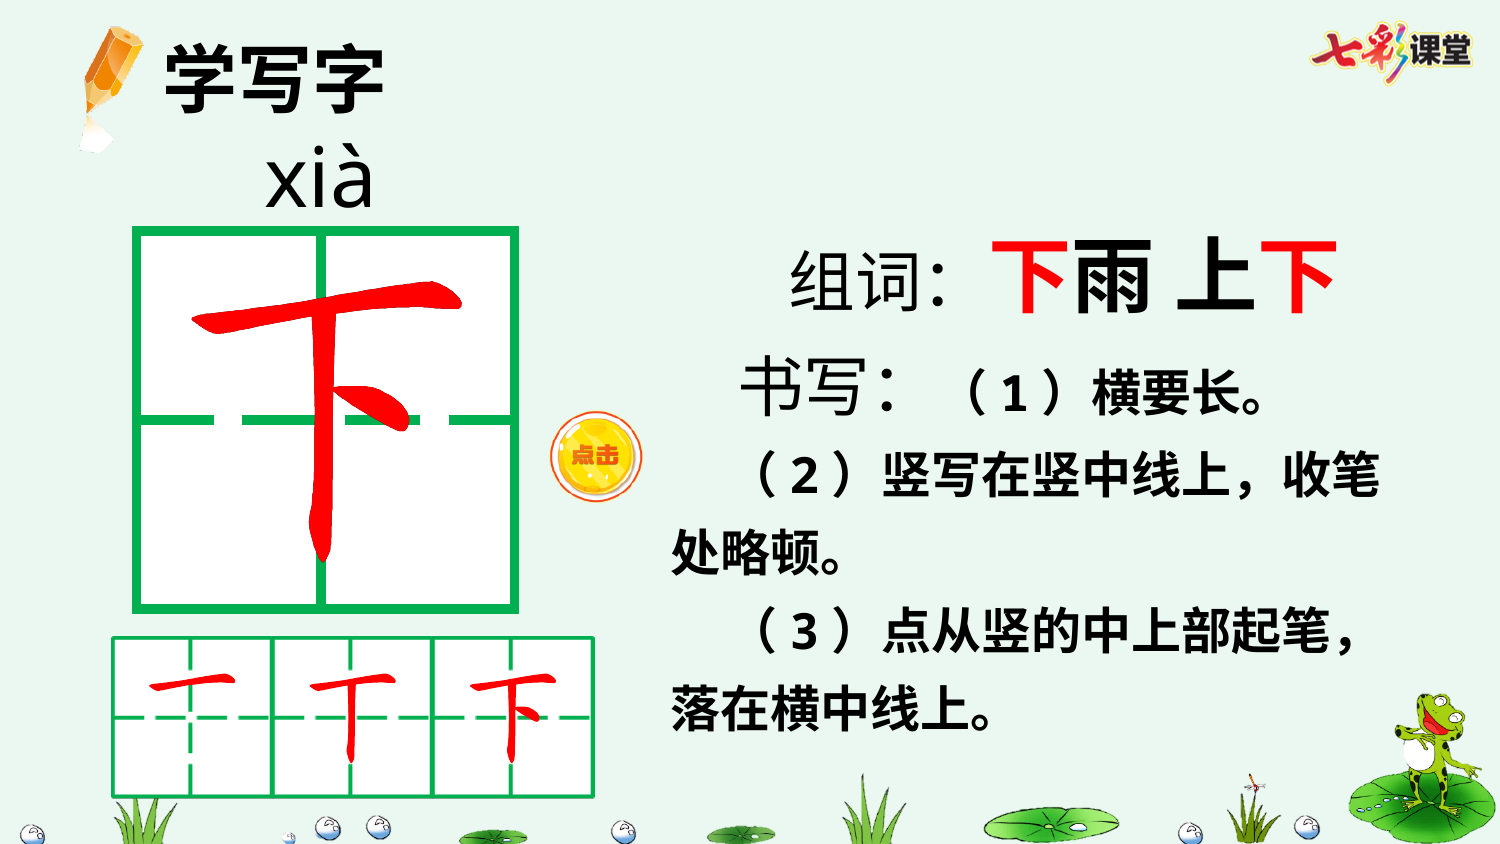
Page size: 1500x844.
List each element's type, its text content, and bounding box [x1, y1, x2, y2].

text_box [36, 20, 408, 155]
picture [1348, 669, 1500, 844]
picture [1175, 818, 1208, 844]
picture [17, 820, 50, 844]
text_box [111, 636, 595, 800]
picture [104, 753, 195, 844]
picture [1291, 811, 1325, 844]
picture [547, 407, 644, 505]
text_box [136, 230, 517, 613]
picture [608, 816, 641, 844]
text_box xià [51, 116, 591, 232]
picture [280, 829, 298, 844]
picture [312, 812, 346, 844]
picture [974, 796, 1131, 844]
picture [832, 753, 924, 844]
text_box 组词：下雨 上下 [773, 185, 1412, 331]
picture [454, 824, 533, 844]
picture [702, 820, 781, 844]
picture [1222, 763, 1289, 844]
picture [1308, 20, 1475, 87]
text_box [192, 281, 462, 562]
picture [363, 811, 396, 844]
text_box 书写：（1）横要长。 （2）竖写在竖中线上，收笔处略顿。 （3）点从竖的中上部起笔，落在横中线上。 [655, 313, 1436, 745]
